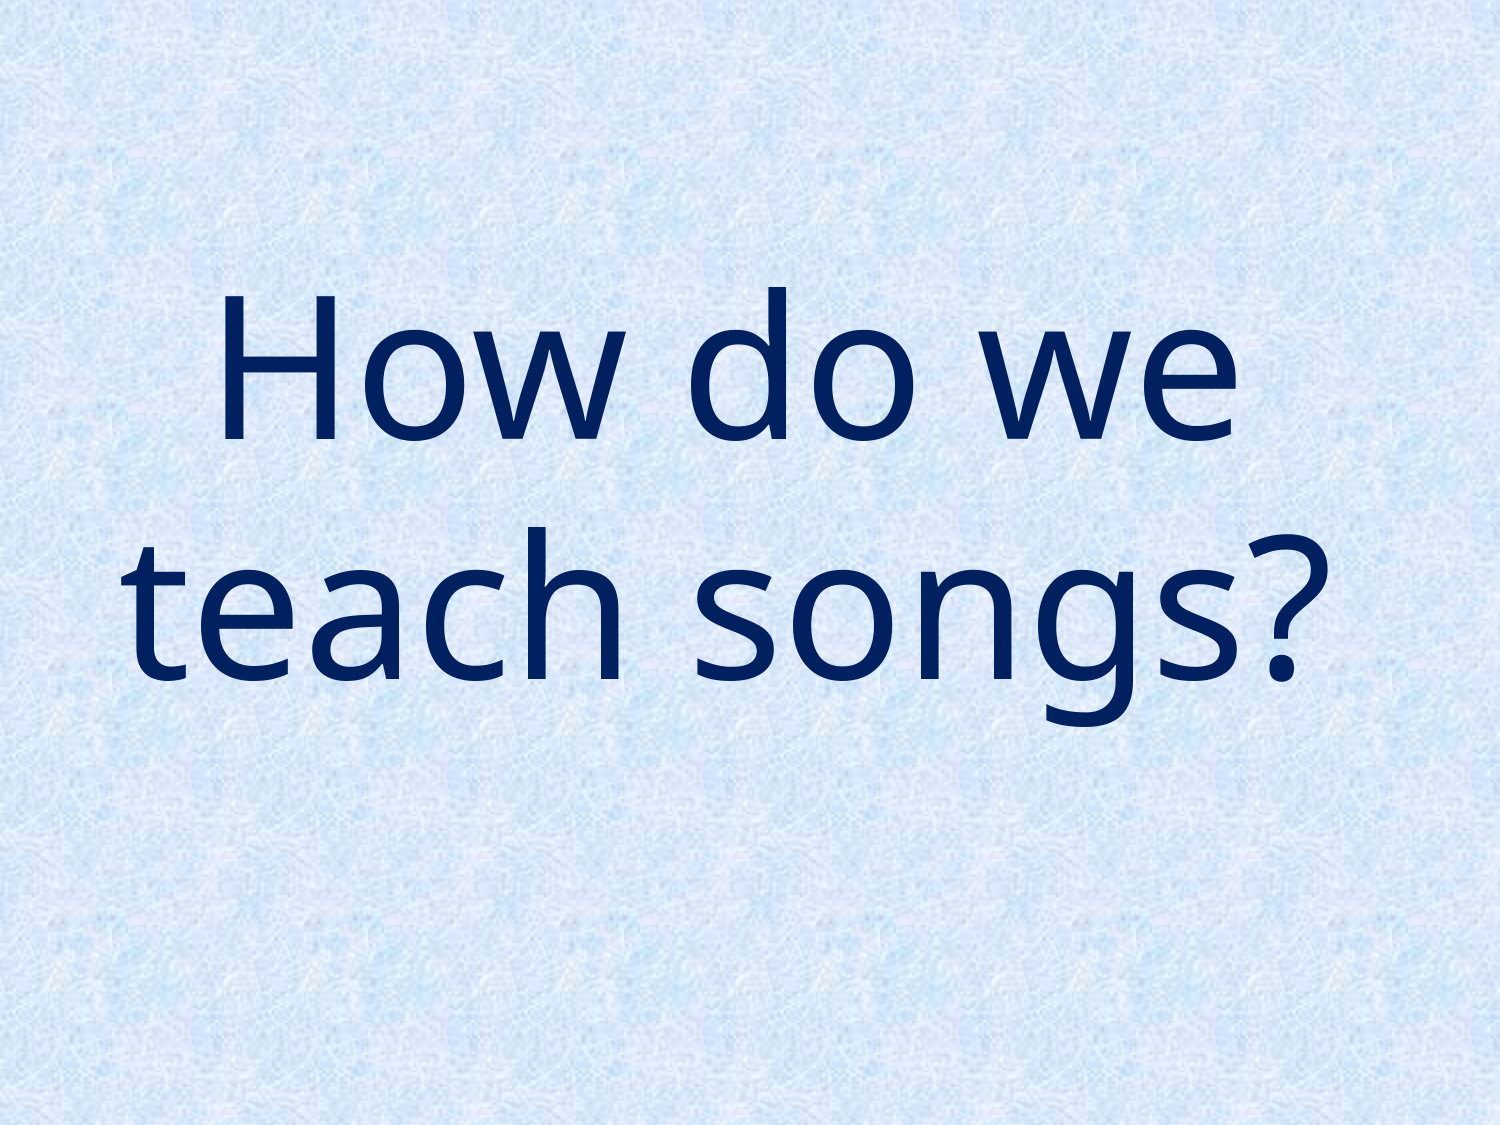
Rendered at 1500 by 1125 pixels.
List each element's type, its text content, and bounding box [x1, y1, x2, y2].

text_box How do we teach songs? [76, 231, 1376, 727]
picture [0, 0, 1500, 1125]
